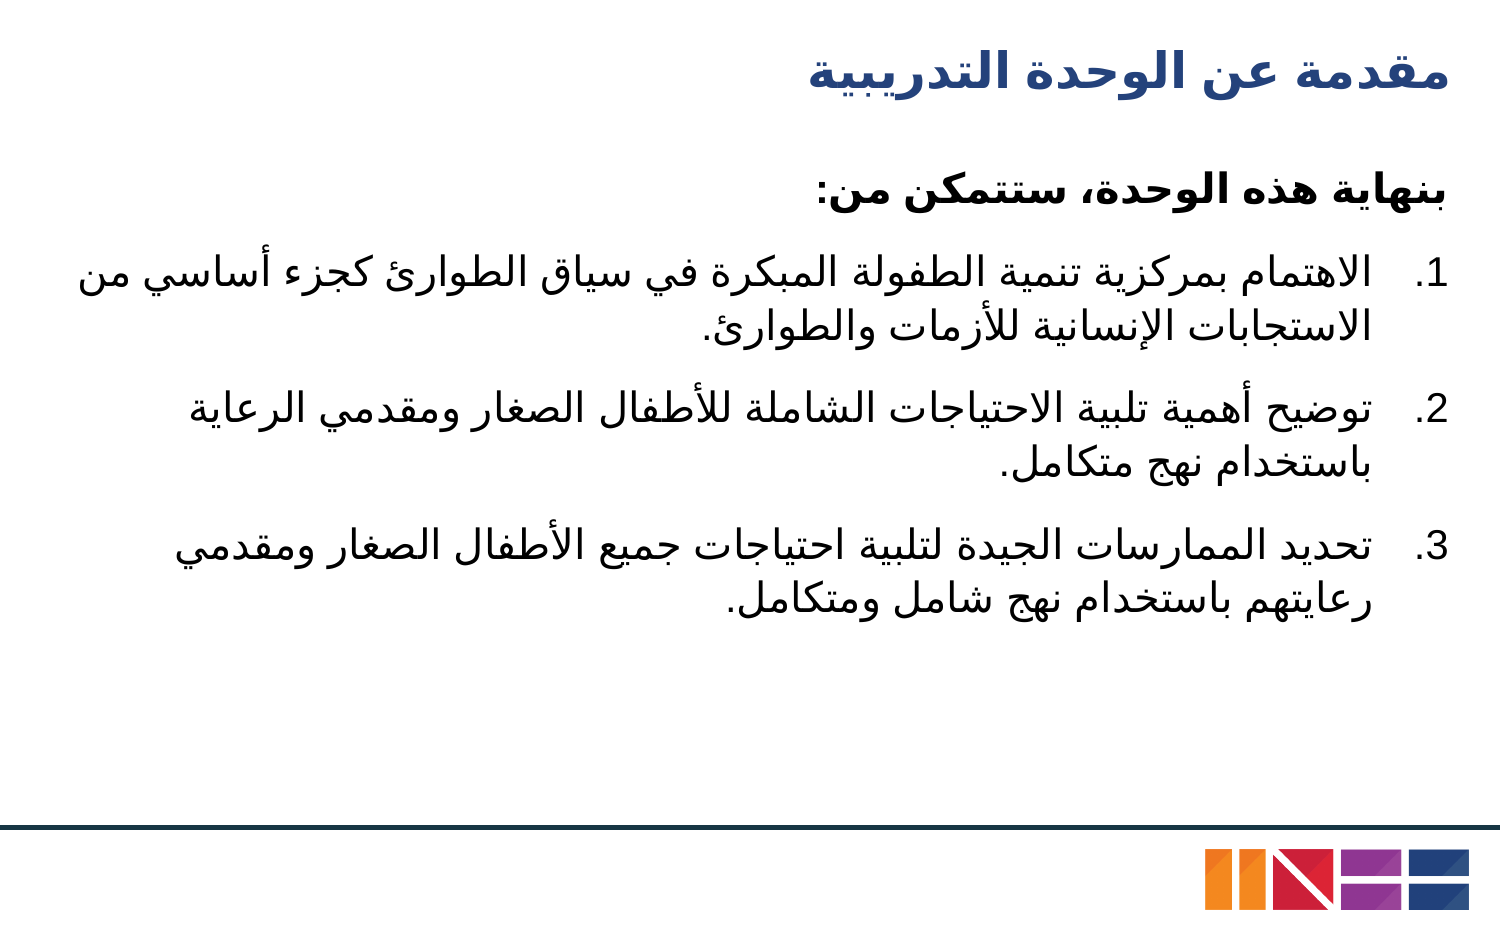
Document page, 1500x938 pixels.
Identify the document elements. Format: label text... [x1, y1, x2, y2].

title مقدمة عن الوحدة التدريبية [23, 23, 1468, 121]
picture [1205, 849, 1469, 910]
list بنهاية هذه الوحدة، ستتمكن من: الاهتمام بمركزية تنمية الطفولة المبكرة في سياق الطوارئ كجزء أساسي من الاستجابات الإنسانية للأزمات والطوارئ. توضيح أهمية تلبية الاحتياجات الشاملة للأطفال الصغار ومقدمي الرعاية باستخدام نهج متكامل. تحديد الممارسات الجيدة لتلبية احتياجات جميع الأطفال الصغار ومقدمي رعايتهم باستخدام نهج شامل ومتكامل. [23, 143, 1479, 779]
